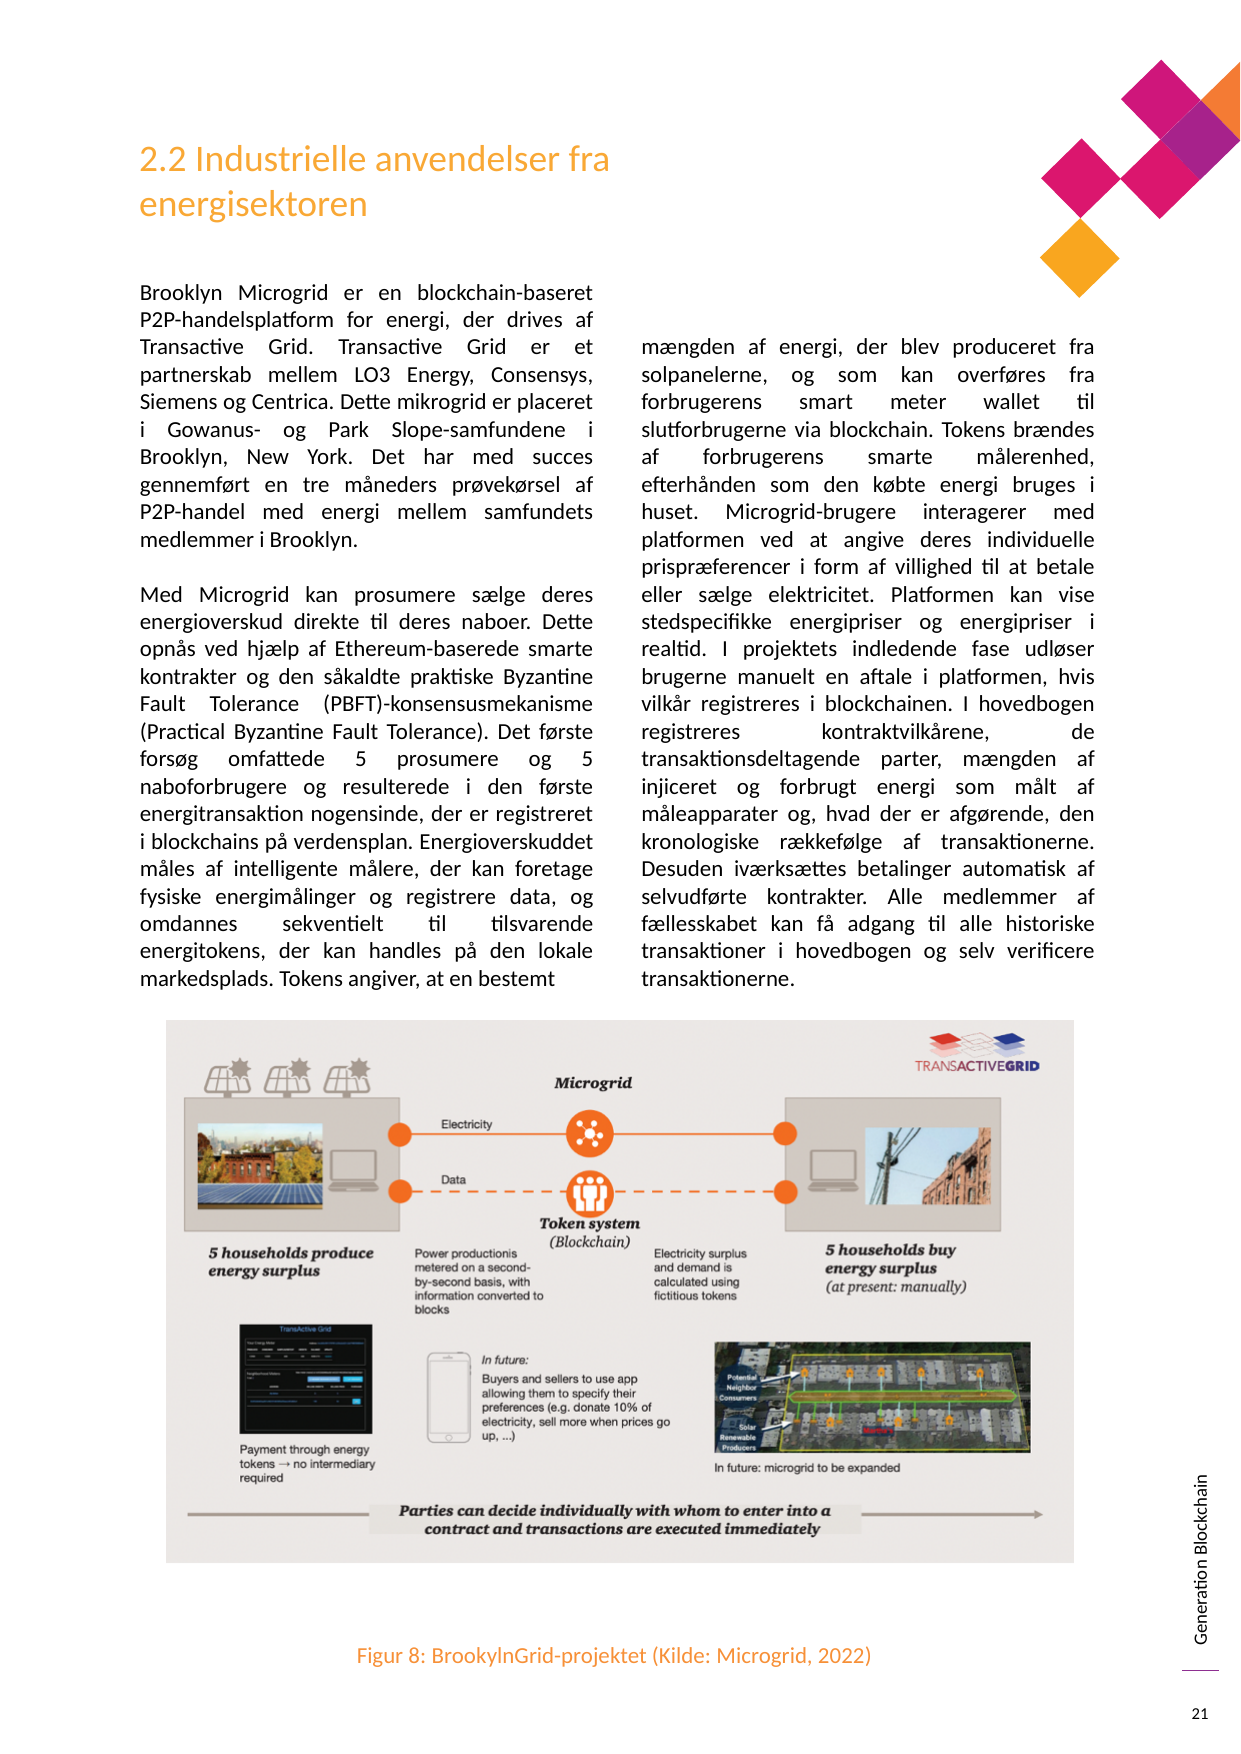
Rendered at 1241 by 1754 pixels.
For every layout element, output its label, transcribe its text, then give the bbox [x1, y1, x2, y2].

text_box Figur 8: BrookylnGrid-projektet (Kilde: Microgrid, 2022) [124, 1632, 1111, 1712]
text_box Brooklyn Microgrid er en blockchain-baseret P2P-handelsplatform for energi, der drives af Transactive Grid. Transactive Grid er et partnerskab mellem LO3 Energy, Consensys, Siemens og Centrica. Dette mikrogrid er placeret i Gowanus- og Park Slope-samfundene i Brooklyn, New York. Det har med succes gennemført en tre måneders prøvekørsel af P2P-handel med energi mellem samfundets medlemmer i Brooklyn. Med Microgrid kan prosumere sælge deres energioverskud direkte til deres naboer. Dette opnås ved hjælp af Ethereum-baserede smarte kontrakter og den såkaldte praktiske Byzantine Fault Tolerance (PBFT)-konsensusmekanisme (Practical Byzantine Fault Tolerance). Det første forsøg omfattede 5 prosumere og 5 naboforbrugere og resulterede i den første energitransaktion nogensinde, der er registreret i blockchains på verdensplan. Energioverskuddet måles af intelligente målere, der kan foretage fysiske energimålinger og registrere data, og omdannes sekventielt til tilsvarende energitokens, der kan handles på den lokale markedsplads. Tokens angiver, at en bestemt mængden af energi, der blev produceret fra solpanelerne, og som kan overføres fra forbrugerens smart meter wallet til slutforbrugerne via blockchain. Tokens brændes af forbrugerens smarte målerenhed, efterhånden som den købte energi bruges i huset. Microgrid-brugere interagerer med platformen ved at angive deres individuelle prispræferencer i form af villighed til at betale eller sælge elektricitet. Platformen kan vise stedspecifikke energipriser og energipriser i realtid. I projektets indledende fase udløser brugerne manuelt en aftale i platformen, hvis vilkår registreres i blockchainen. I hovedbogen registreres kontraktvilkårene, de transaktionsdeltagende parter, mængden af injiceret og forbrugt energi som målt af måleapparater og, hvad der er afgørende, den kronologiske rækkefølge af transaktionerne. Desuden iværksættes betalinger automatisk af selvudførte kontrakter. Alle medlemmer af fællesskabet kan få adgang til alle historiske transaktioner i hovedbogen og selv verificere transaktionerne. [124, 269, 1111, 861]
slide_number 21 [1169, 1674, 1231, 1751]
text_box 2.2 Industrielle anvendelser fra energisektoren [124, 126, 760, 204]
picture [166, 1020, 1074, 1564]
